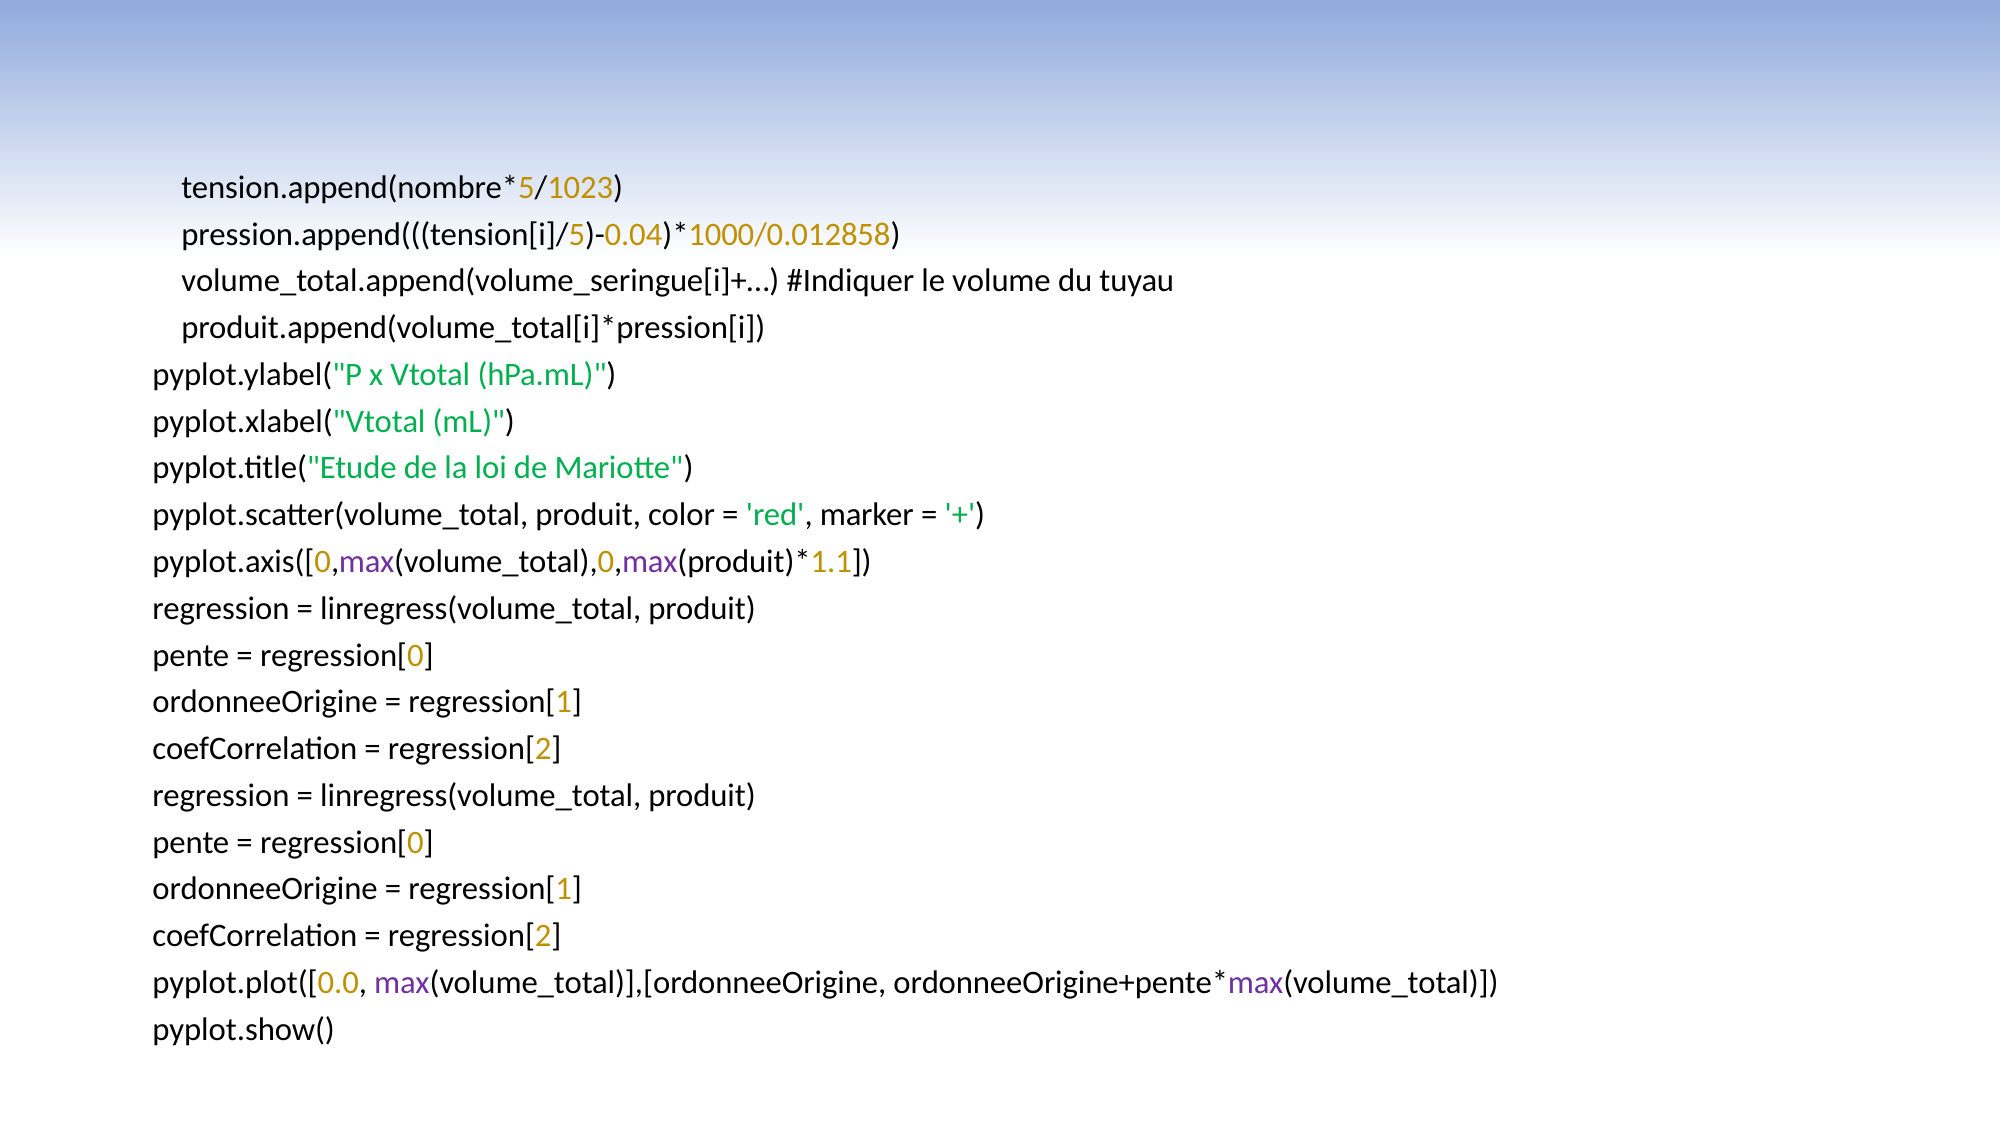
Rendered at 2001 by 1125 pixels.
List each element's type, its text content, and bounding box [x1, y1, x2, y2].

list tension.append(nombre*5/1023) pression.append(((tension[i]/5)-0.04)*1000/0.012858) volume_total.append(volume_seringue[i]+…) #Indiquer le volume du tuyau produit.append(volume_total[i]*pression[i]) pyplot.ylabel("P x Vtotal (hPa.mL)") pyplot.xlabel("Vtotal (mL)") pyplot.title("Etude de la loi de Mariotte") pyplot.scatter(volume_total, produit, color = 'red', marker = '+') pyplot.axis([0,max(volume_total),0,max(produit)*1.1]) regression = linregress(volume_total, produit) pente = regression[0] ordonneeOrigine = regression[1] coefCorrelation = regression[2] regression = linregress(volume_total, produit) pente = regression[0] ordonneeOrigine = regression[1] coefCorrelation = regression[2] pyplot.plot([0.0, max(volume_total)],[ordonneeOrigine, ordonneeOrigine+pente*max(volume_total)]) pyplot.show() [137, 162, 1863, 1065]
